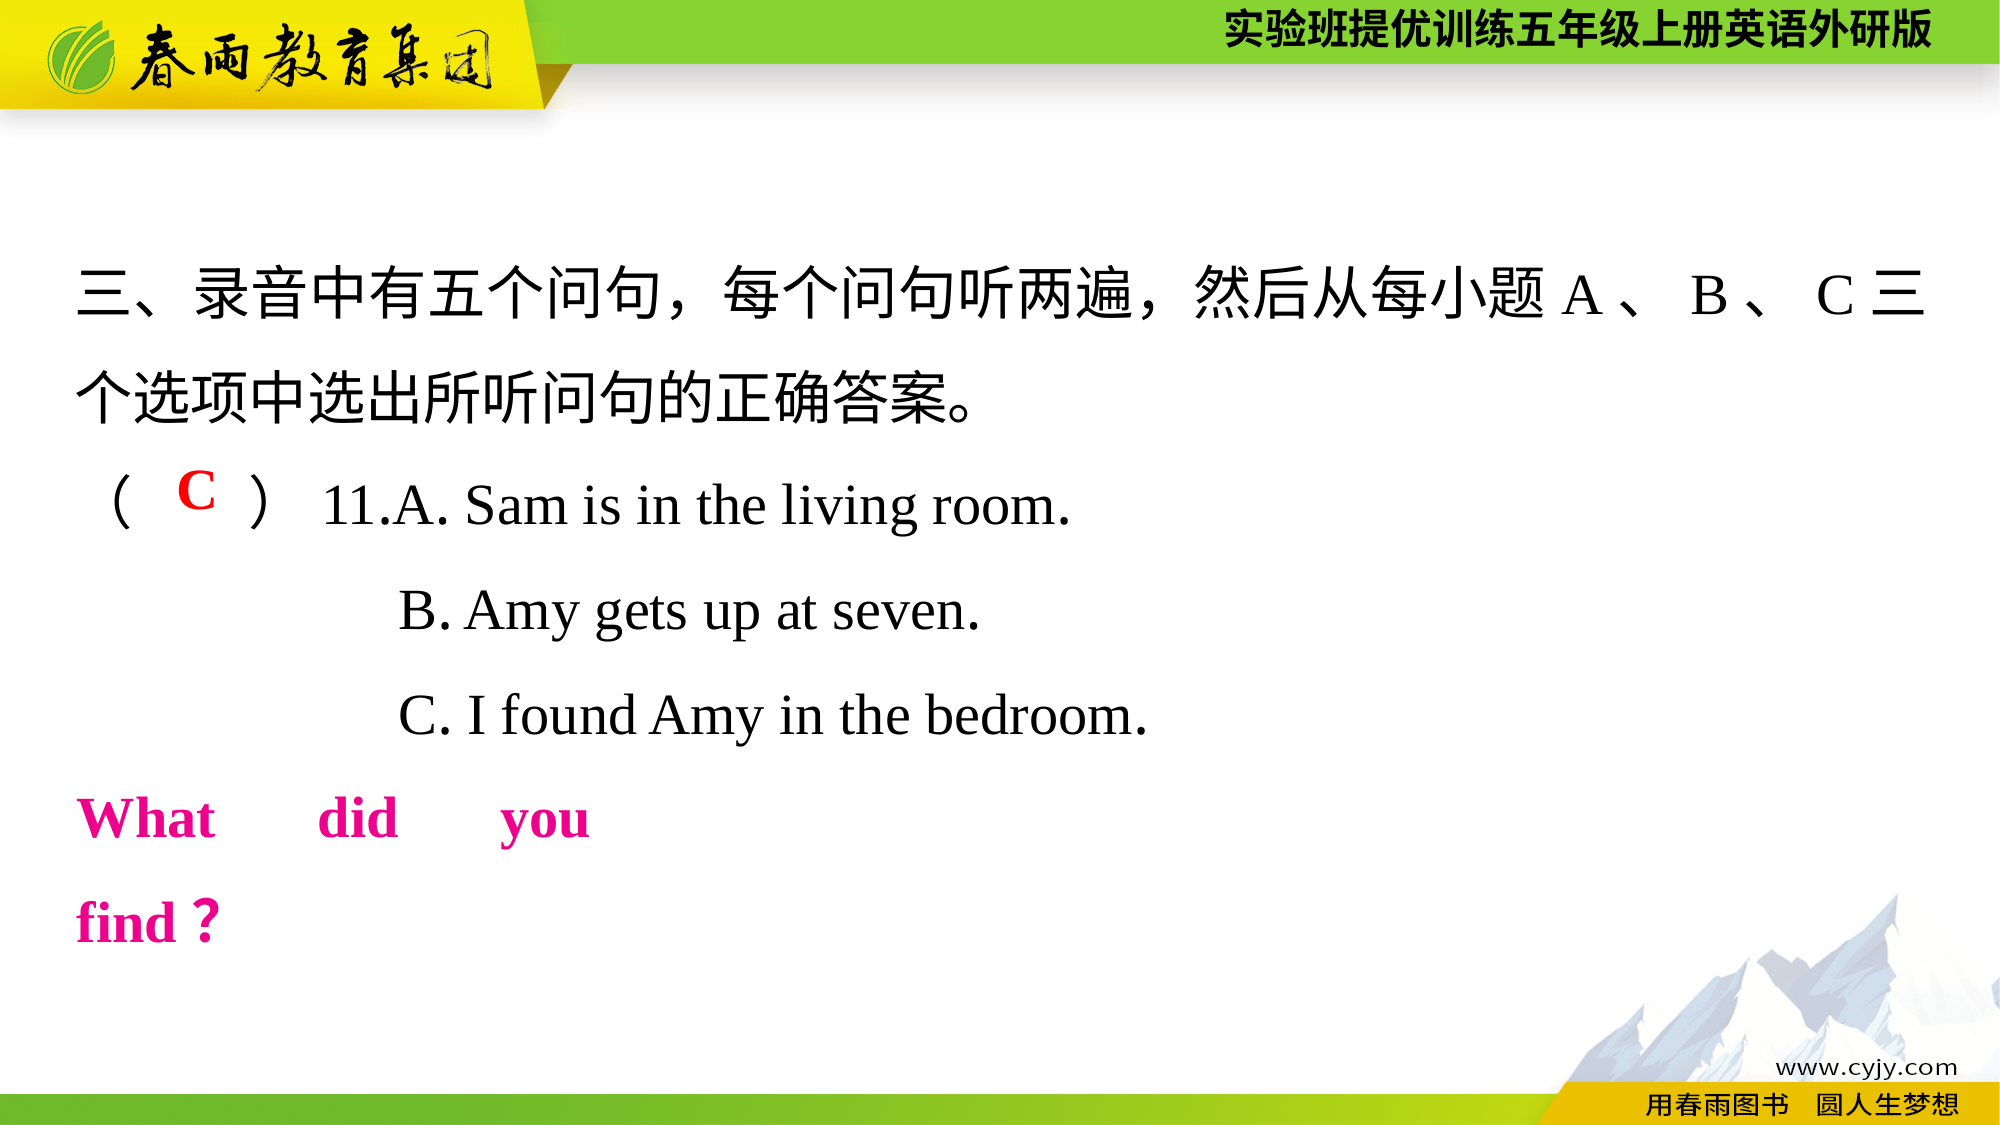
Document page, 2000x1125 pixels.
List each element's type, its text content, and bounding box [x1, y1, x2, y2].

list 三、录音中有五个问句，每个问句听两遍，然后从每小题A、B、C三个选项中选出所听问句的正确答案。 （ ）11.A. Sam is in the living room. B. Amy gets up at seven. C. I found Amy in the bedroom. [59, 213, 1944, 760]
text_box C [161, 443, 249, 529]
picture [0, 0, 2000, 1125]
text_box What did you find？ [62, 736, 607, 857]
